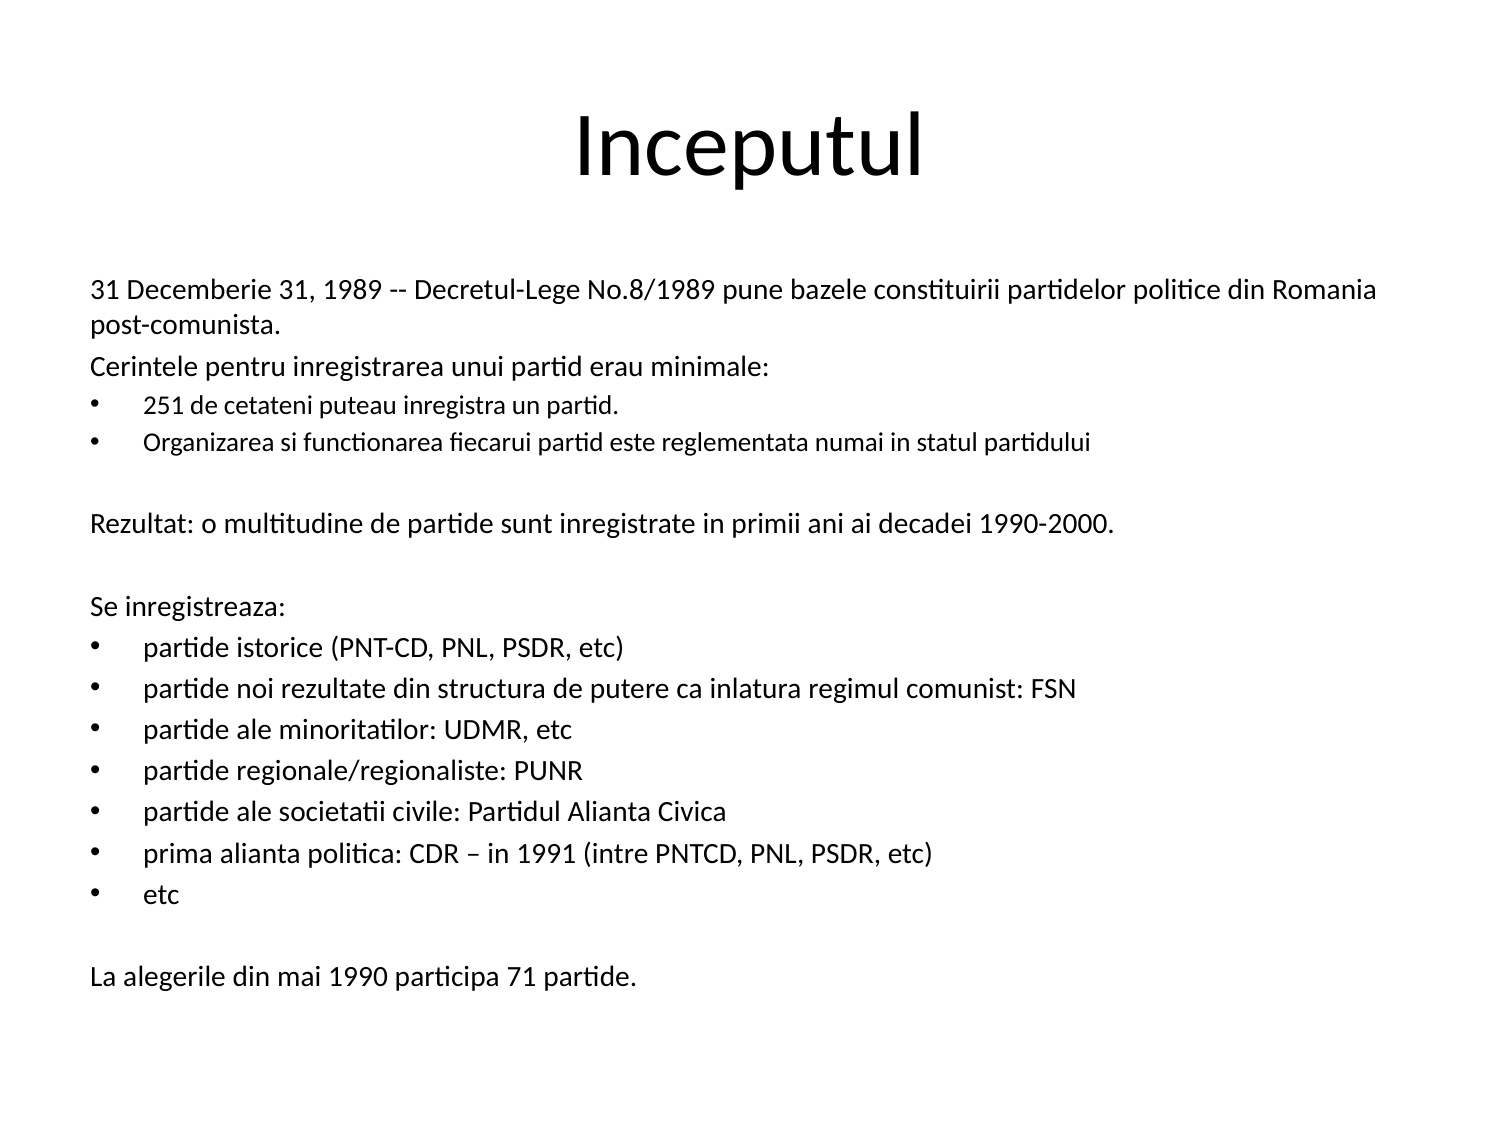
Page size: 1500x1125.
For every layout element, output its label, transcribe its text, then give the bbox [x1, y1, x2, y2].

title Inceputul [75, 45, 1425, 233]
list 31 Decemberie 31, 1989 -- Decretul-Lege No.8/1989 pune bazele constituirii partidelor politice din Romania post-comunista. Cerintele pentru inregistrarea unui partid erau minimale: 251 de cetateni puteau inregistra un partid. Organizarea si functionarea fiecarui partid este reglementata numai in statul partidului Rezultat: o multitudine de partide sunt inregistrate in primii ani ai decadei 1990-2000. Se inregistreaza: partide istorice (PNT-CD, PNL, PSDR, etc) partide noi rezultate din structura de putere ca inlatura regimul comunist: FSN partide ale minoritatilor: UDMR, etc partide regionale/regionaliste: PUNR partide ale societatii civile: Partidul Alianta Civica prima alianta politica: CDR – in 1991 (intre PNTCD, PNL, PSDR, etc) etc La alegerile din mai 1990 participa 71 partide. [75, 262, 1425, 1005]
